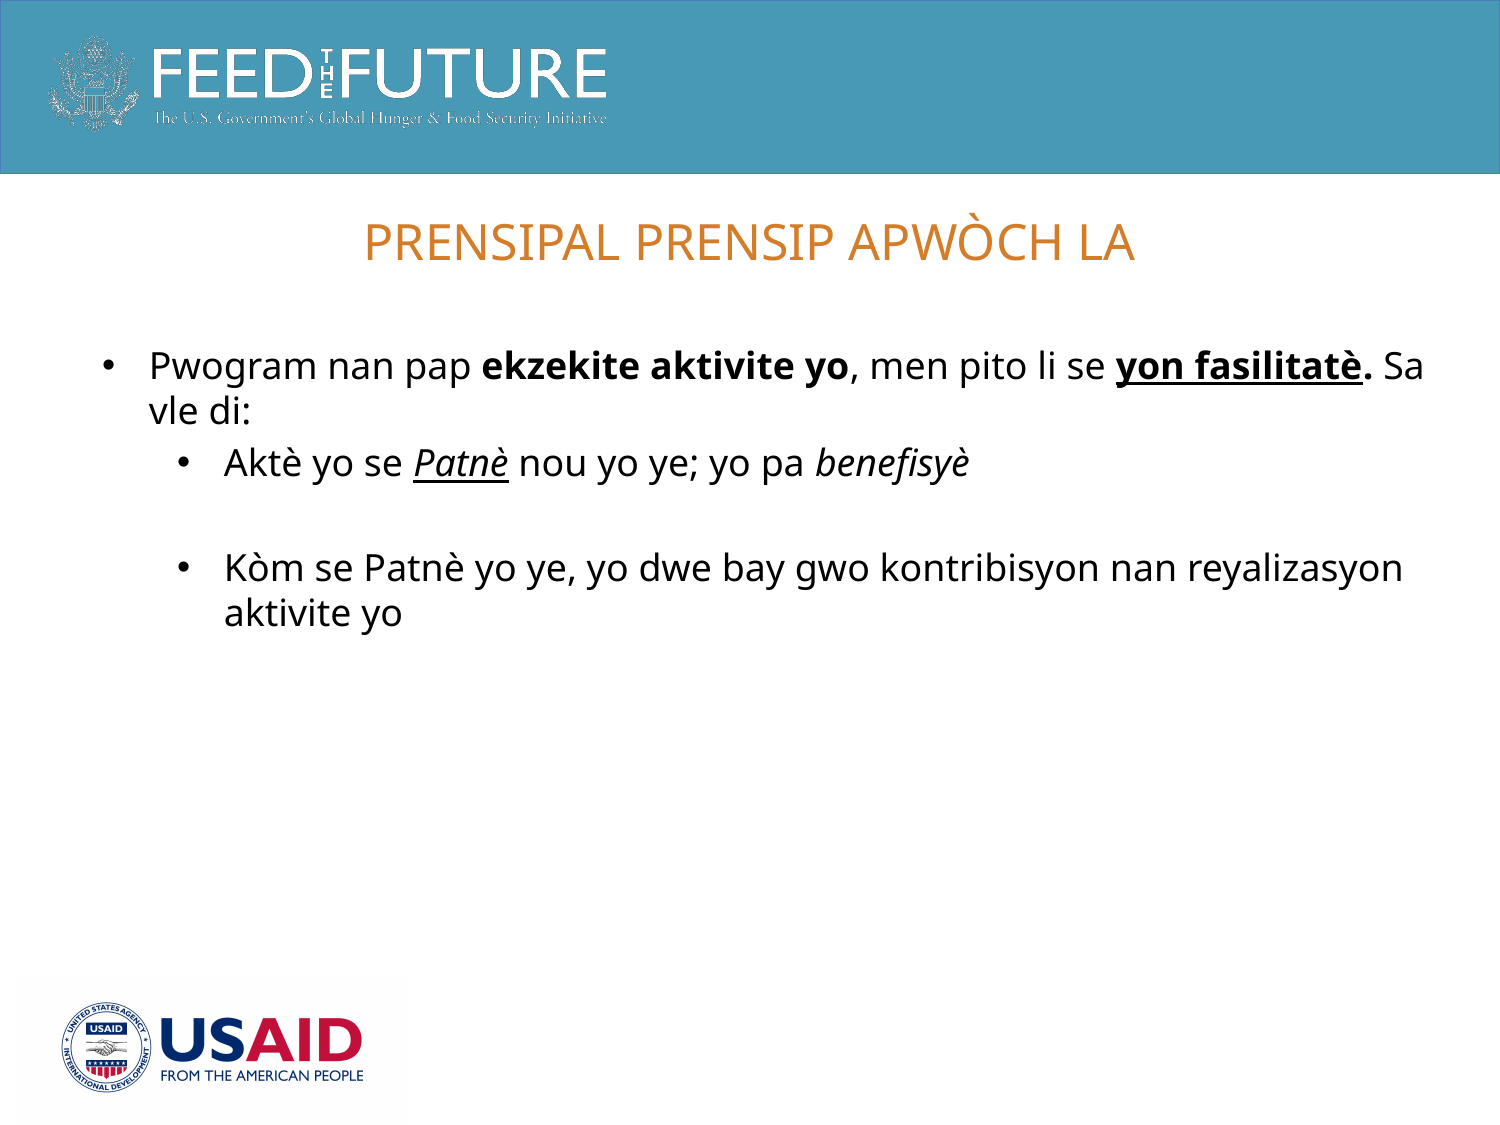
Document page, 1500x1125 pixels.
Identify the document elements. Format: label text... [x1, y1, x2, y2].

list Pwogram nan pap ekzekite aktivite yo, men pito li se yon fasilitatè. Sa vle di: Aktè yo se Patnè nou yo ye; yo pa benefisyè Kòm se Patnè yo ye, yo dwe bay gwo kontribisyon nan reyalizasyon aktivite yo [87, 334, 1465, 855]
picture [47, 36, 606, 132]
picture [17, 974, 407, 1125]
title PRENSIPAL PRENSIP APWÒCH LA [75, 203, 1425, 301]
